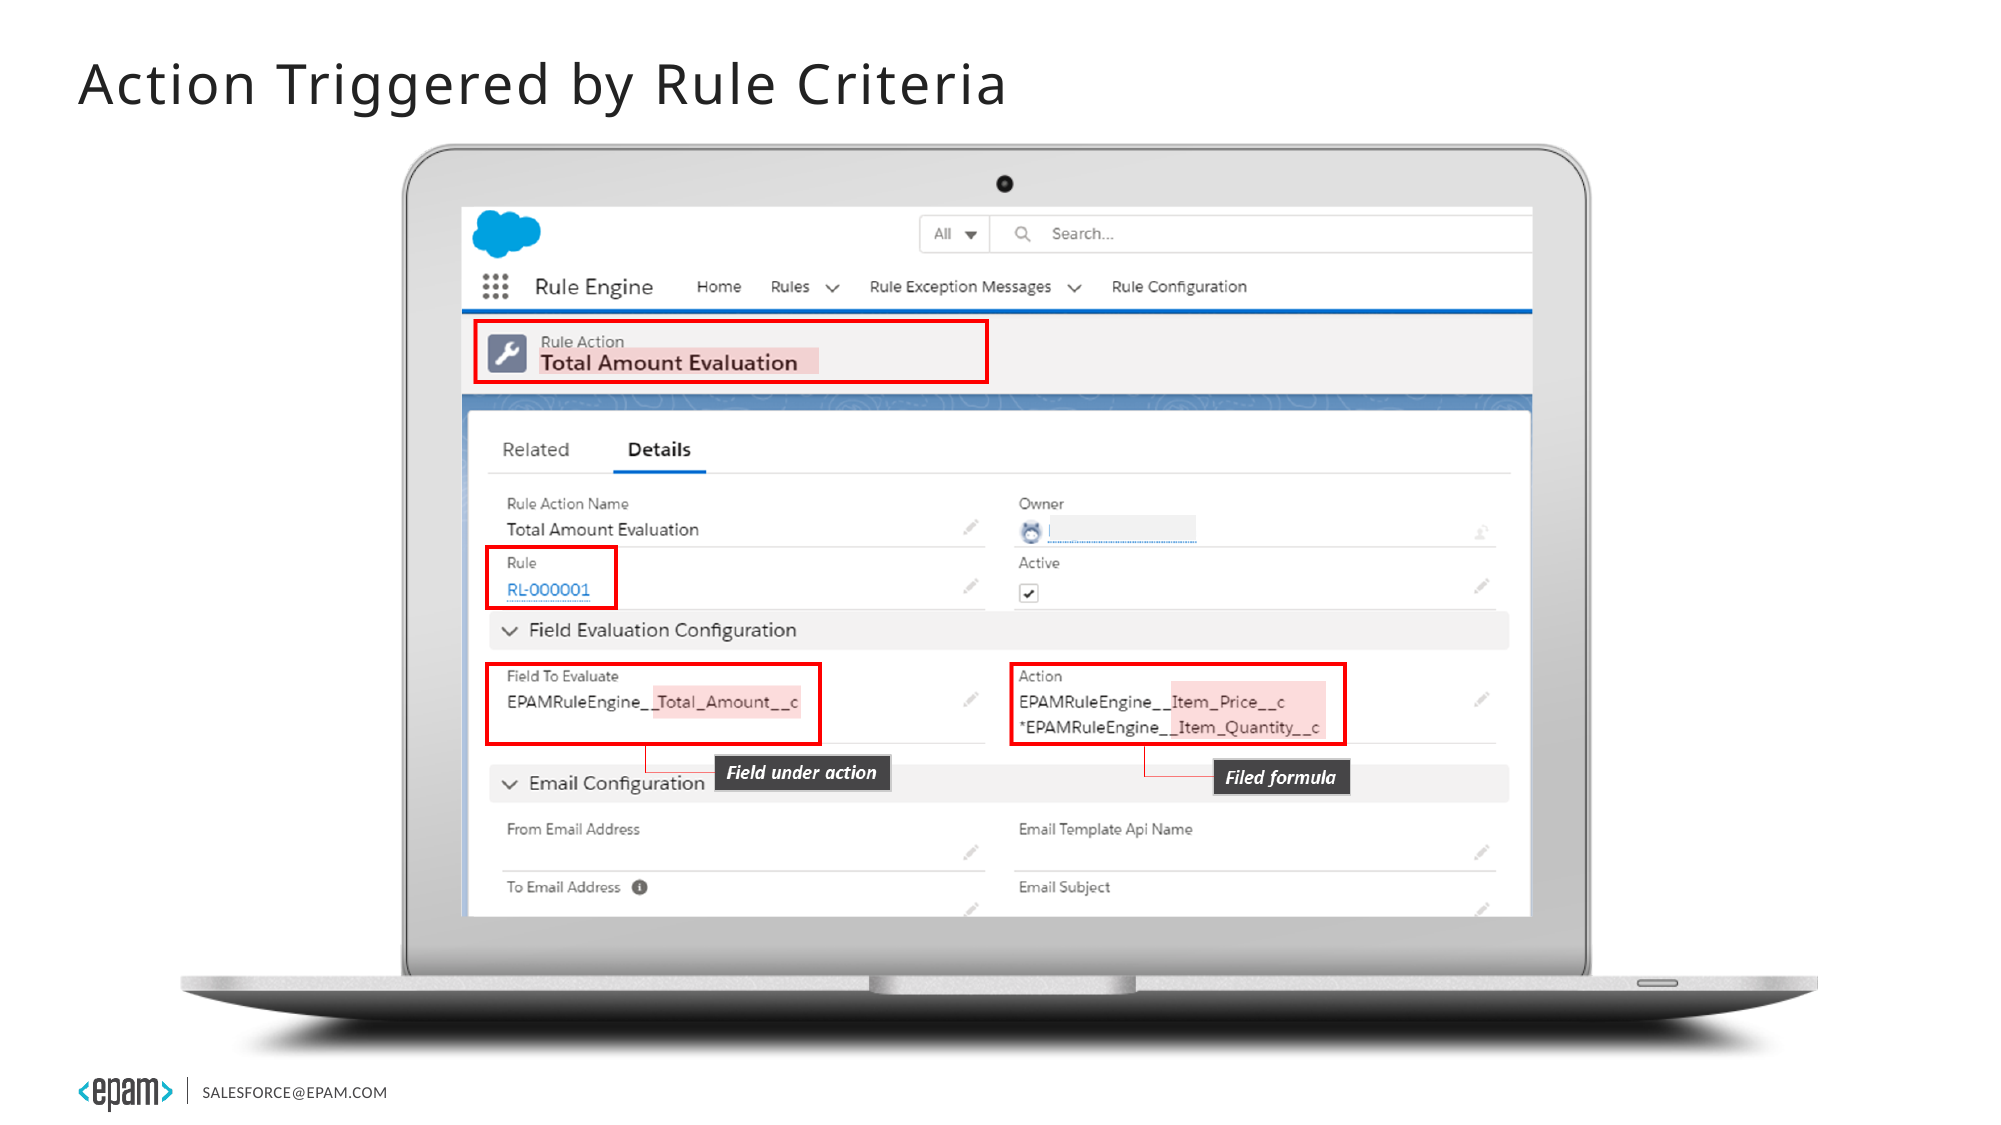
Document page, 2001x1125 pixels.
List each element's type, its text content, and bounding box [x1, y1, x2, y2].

picture [67, 1065, 183, 1124]
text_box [180, 143, 1819, 1061]
title Action Triggered by Rule Criteria [78, 49, 1922, 117]
